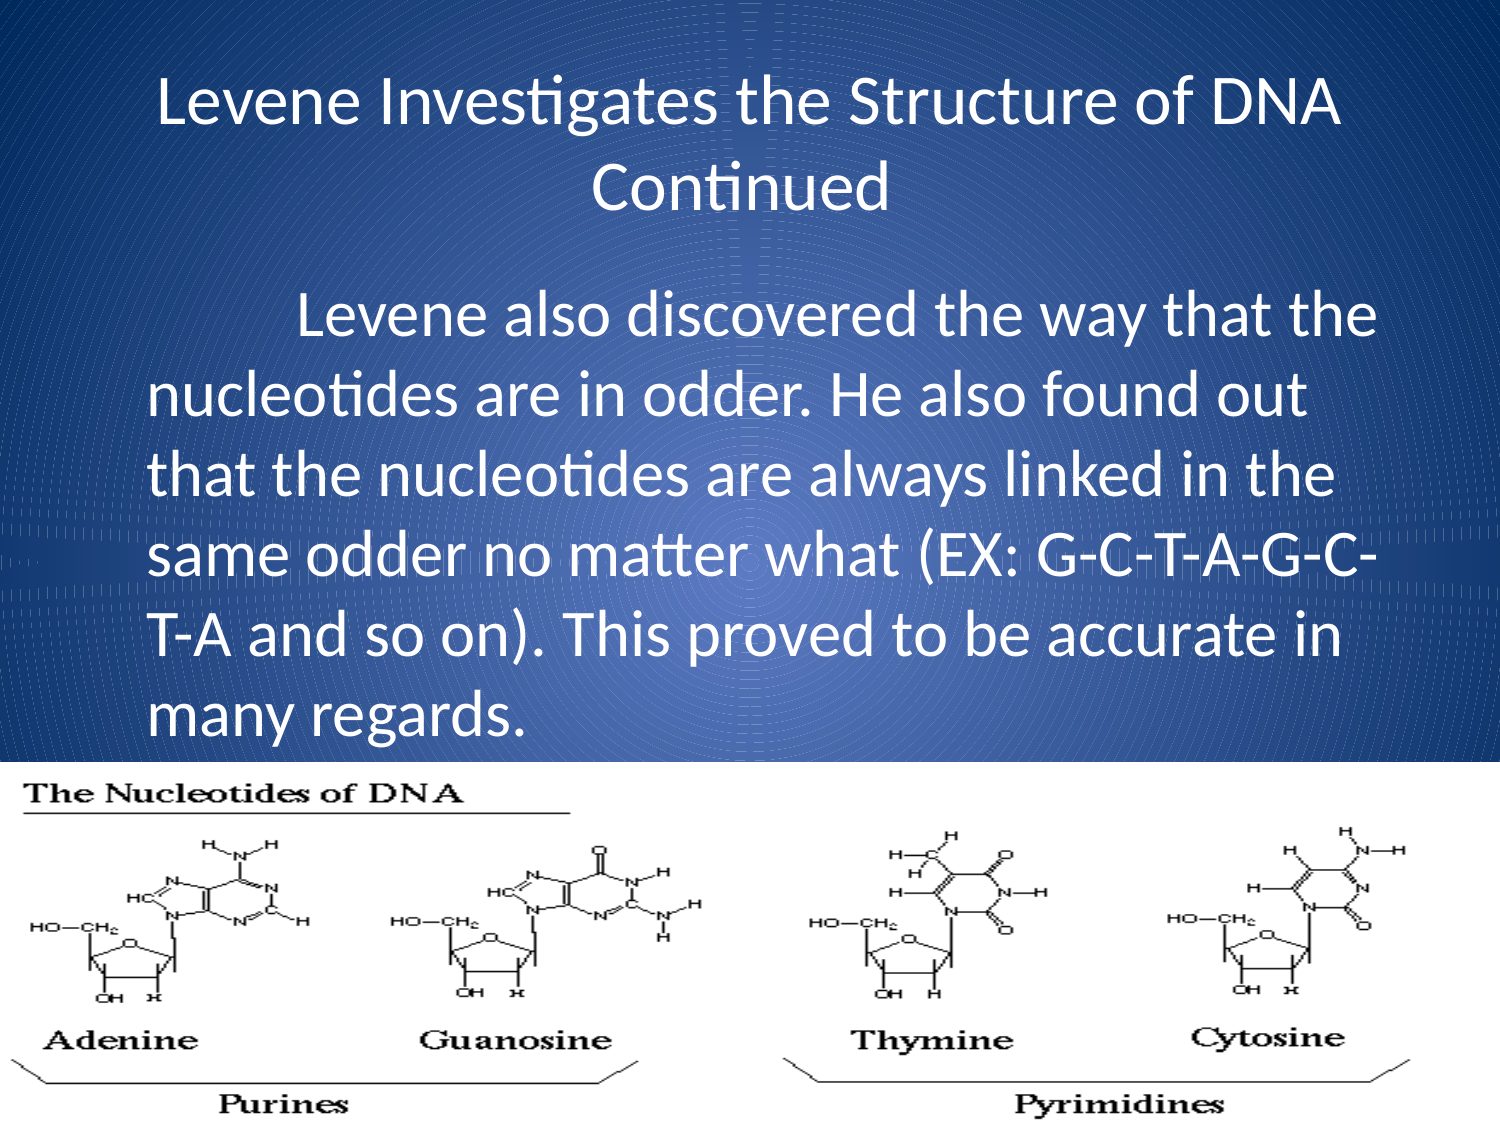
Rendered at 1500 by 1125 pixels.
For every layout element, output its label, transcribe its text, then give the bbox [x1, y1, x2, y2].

title Levene Investigates the Structure of DNA Continued [75, 45, 1425, 233]
picture [0, 762, 1500, 1125]
list Levene also discovered the way that the nucleotides are in odder. He also found out that the nucleotides are always linked in the same odder no matter what (EX: G-C-T-A-G-C-T-A and so on). This proved to be accurate in many regards. [75, 262, 1425, 760]
